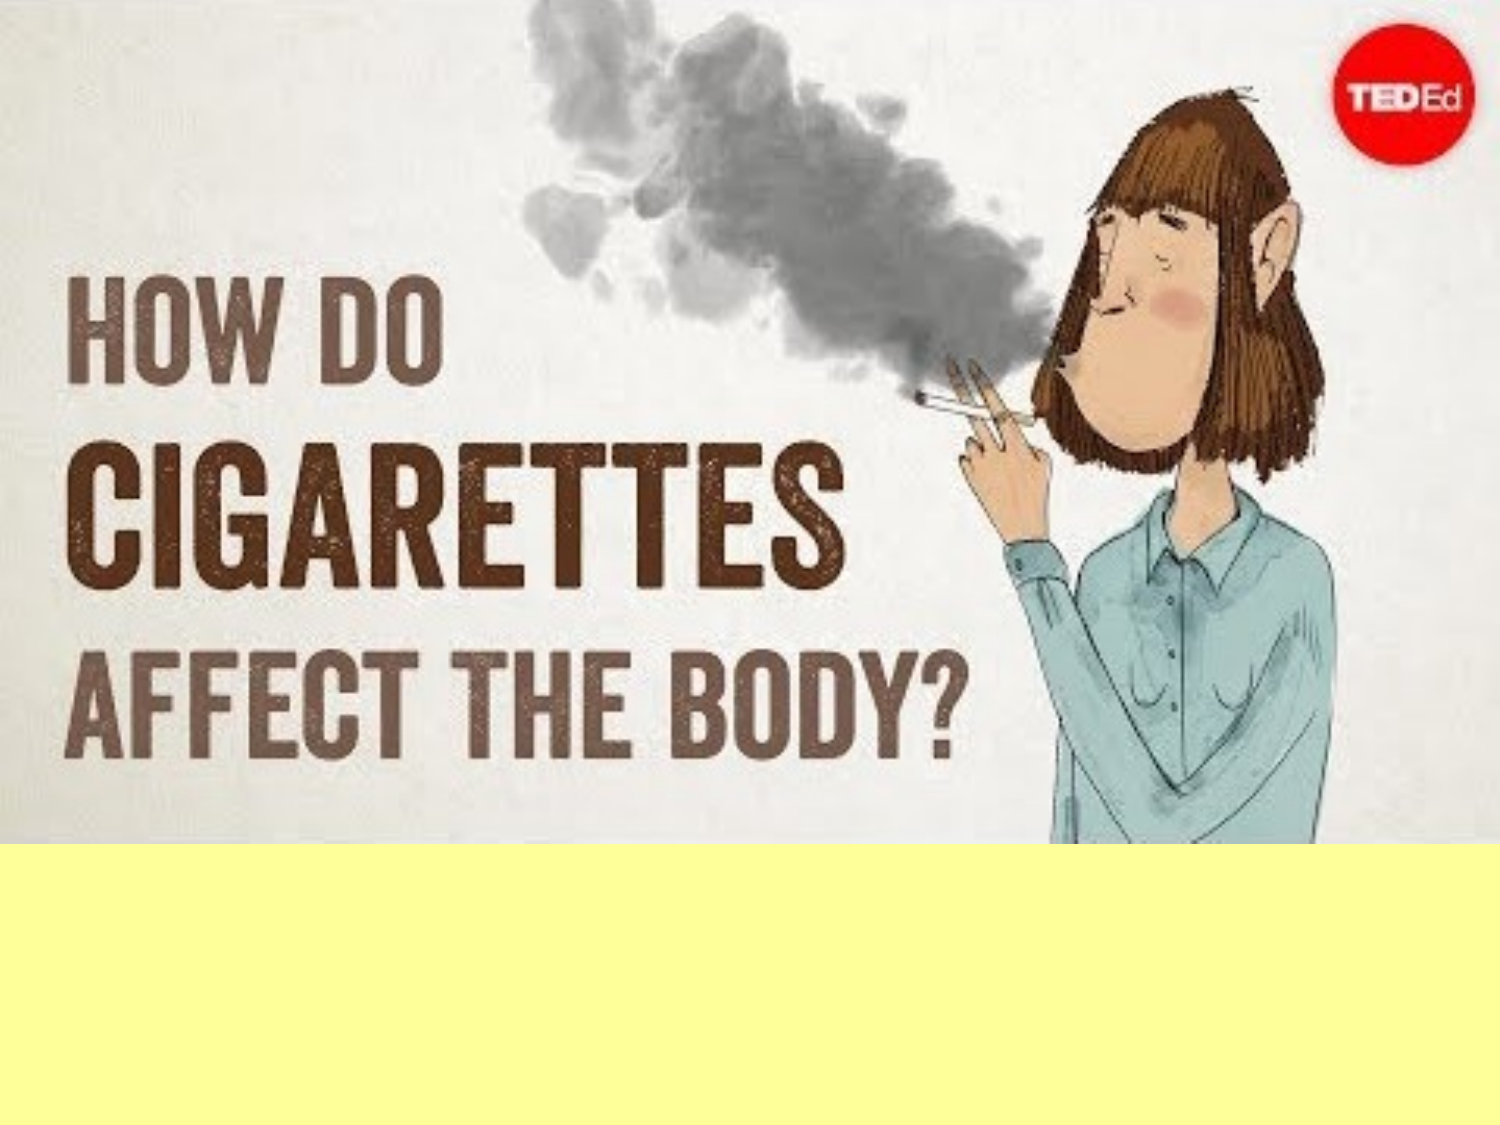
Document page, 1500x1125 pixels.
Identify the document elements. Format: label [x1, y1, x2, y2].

text_box [0, 0, 1500, 845]
